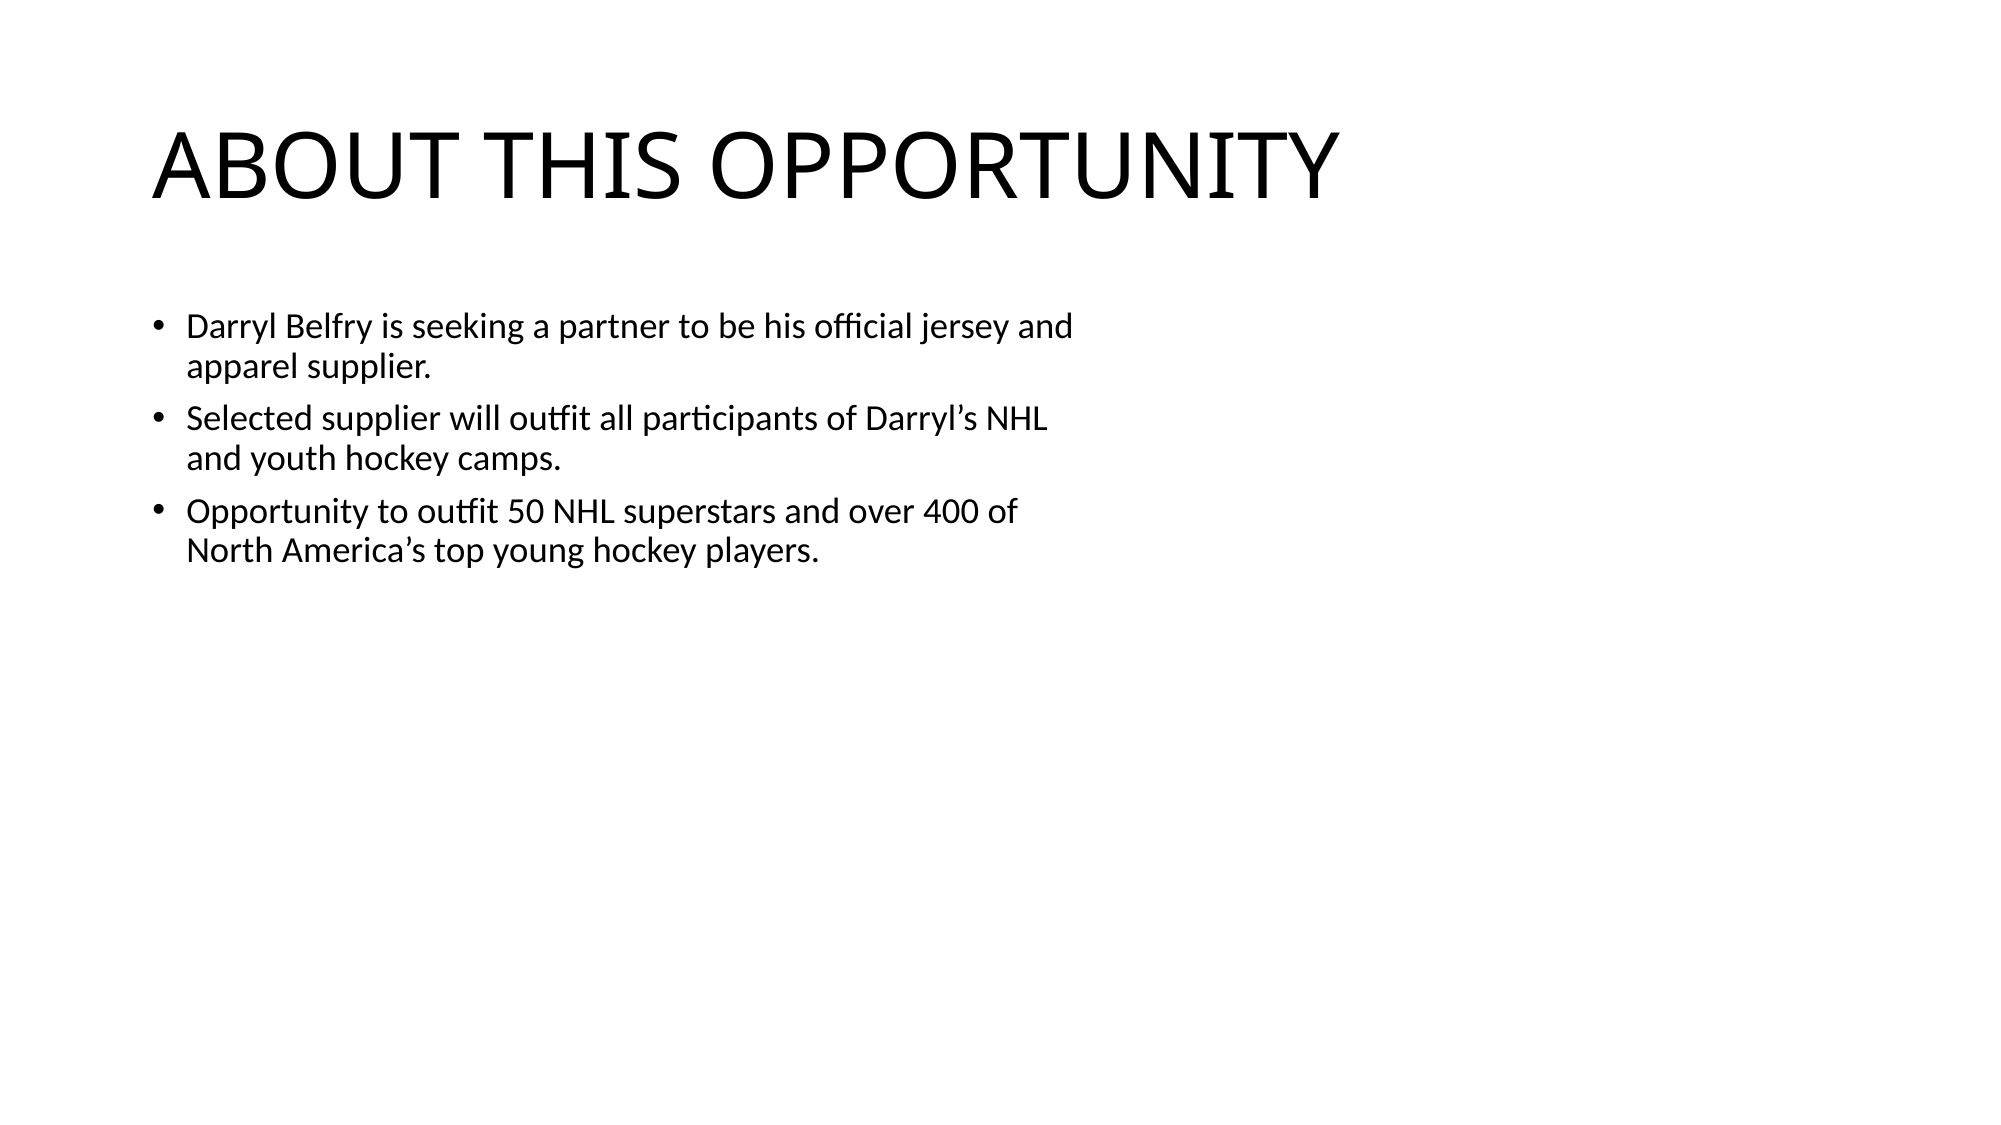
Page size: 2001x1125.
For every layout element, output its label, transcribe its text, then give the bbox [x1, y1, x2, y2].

title ABOUT THIS OPPORTUNITY [137, 59, 1863, 278]
list Darryl Belfry is seeking a partner to be his official jersey and apparel supplier. Selected supplier will outfit all participants of Darryl’s NHL and youth hockey camps. Opportunity to outfit 50 NHL superstars and over 400 of North America’s top young hockey players. [137, 299, 1123, 579]
